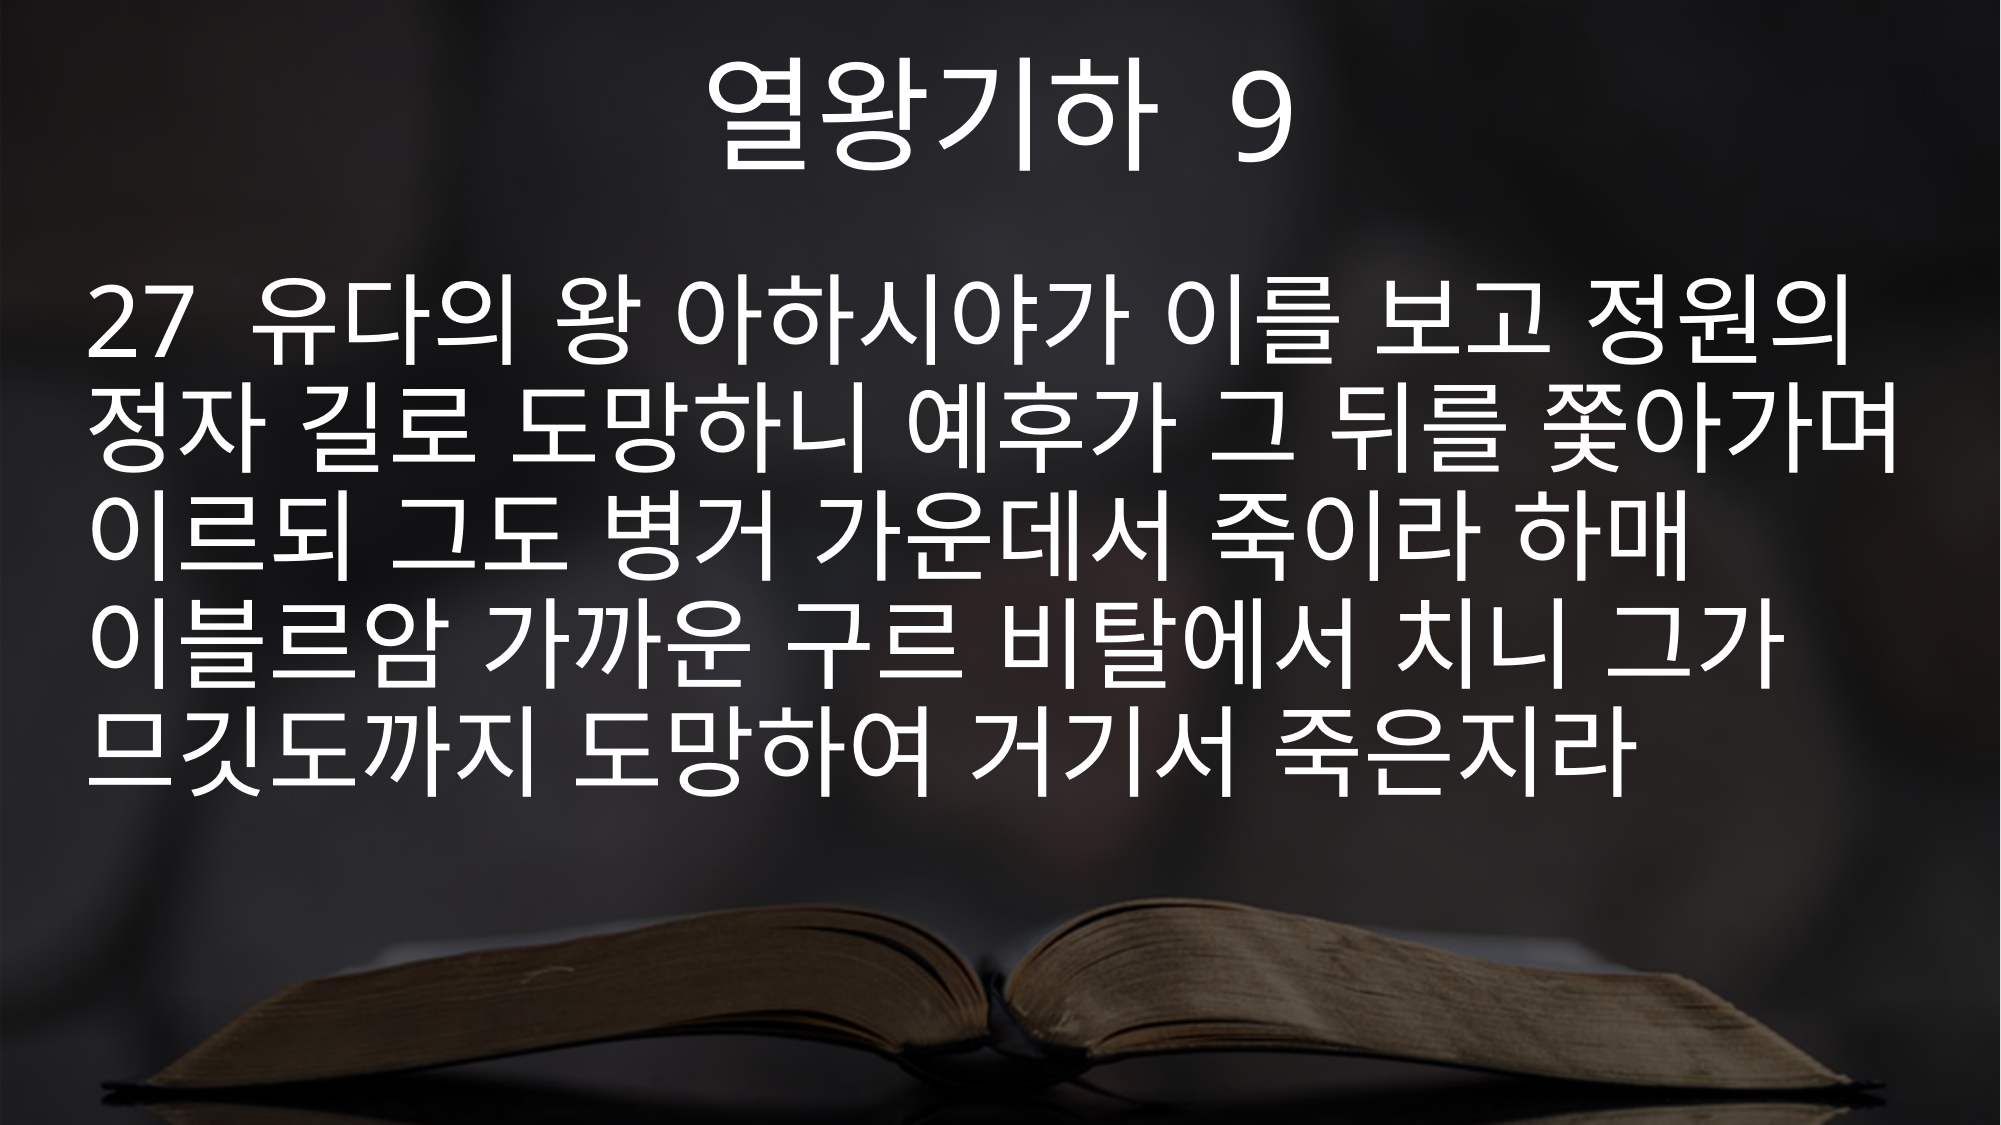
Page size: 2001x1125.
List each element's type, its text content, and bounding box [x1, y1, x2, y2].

footer 열왕기하 9 [0, 32, 2000, 192]
list 27 유다의 왕 아하시야가 이를 보고 정원의 정자 길로 도망하니 예후가 그 뒤를 쫓아가며 이르되 그도 병거 가운데서 죽이라 하매 이블르암 가까운 구르 비탈에서 치니 그가 므깃도까지 도망하여 거기서 죽은지라 [69, 263, 1953, 423]
picture [0, 0, 2001, 1125]
